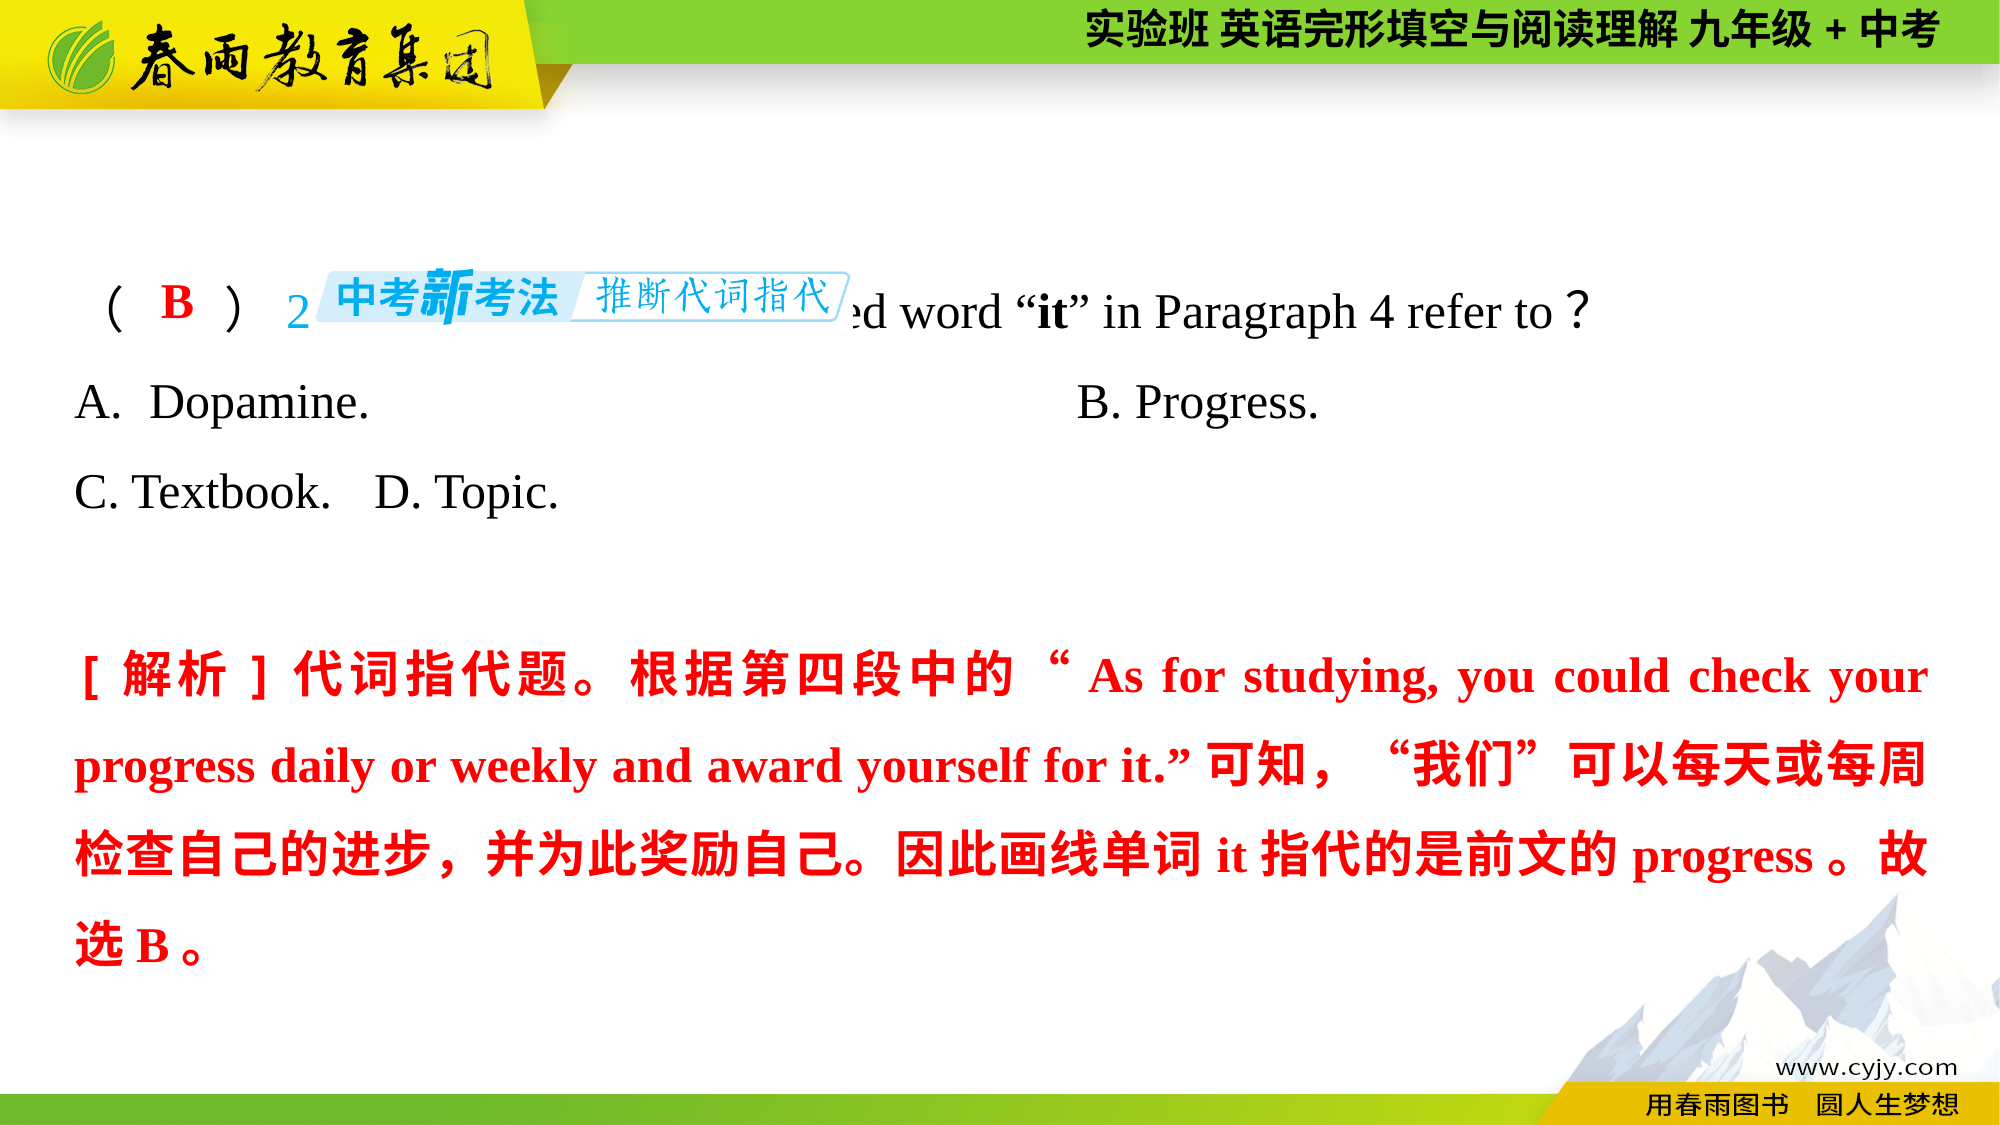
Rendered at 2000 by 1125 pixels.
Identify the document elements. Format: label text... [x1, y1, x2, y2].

picture [0, 0, 2000, 1125]
text_box B [145, 261, 209, 336]
list （ ）2. What does the underlined word “it” in Paragraph 4 refer to？ Dopamine. B. Progress. C. Textbook. D. Topic. [59, 240, 1944, 619]
text_box [解析]代词指代题。根据第四段中的“As for studying, you could check your progress daily or weekly and award yourself for it.”可知，“我们”可以每天或每周检查自己的进步，并为此奖励自己。因此画线单词it指代的是前文的progress。故选B。 [59, 619, 1944, 981]
